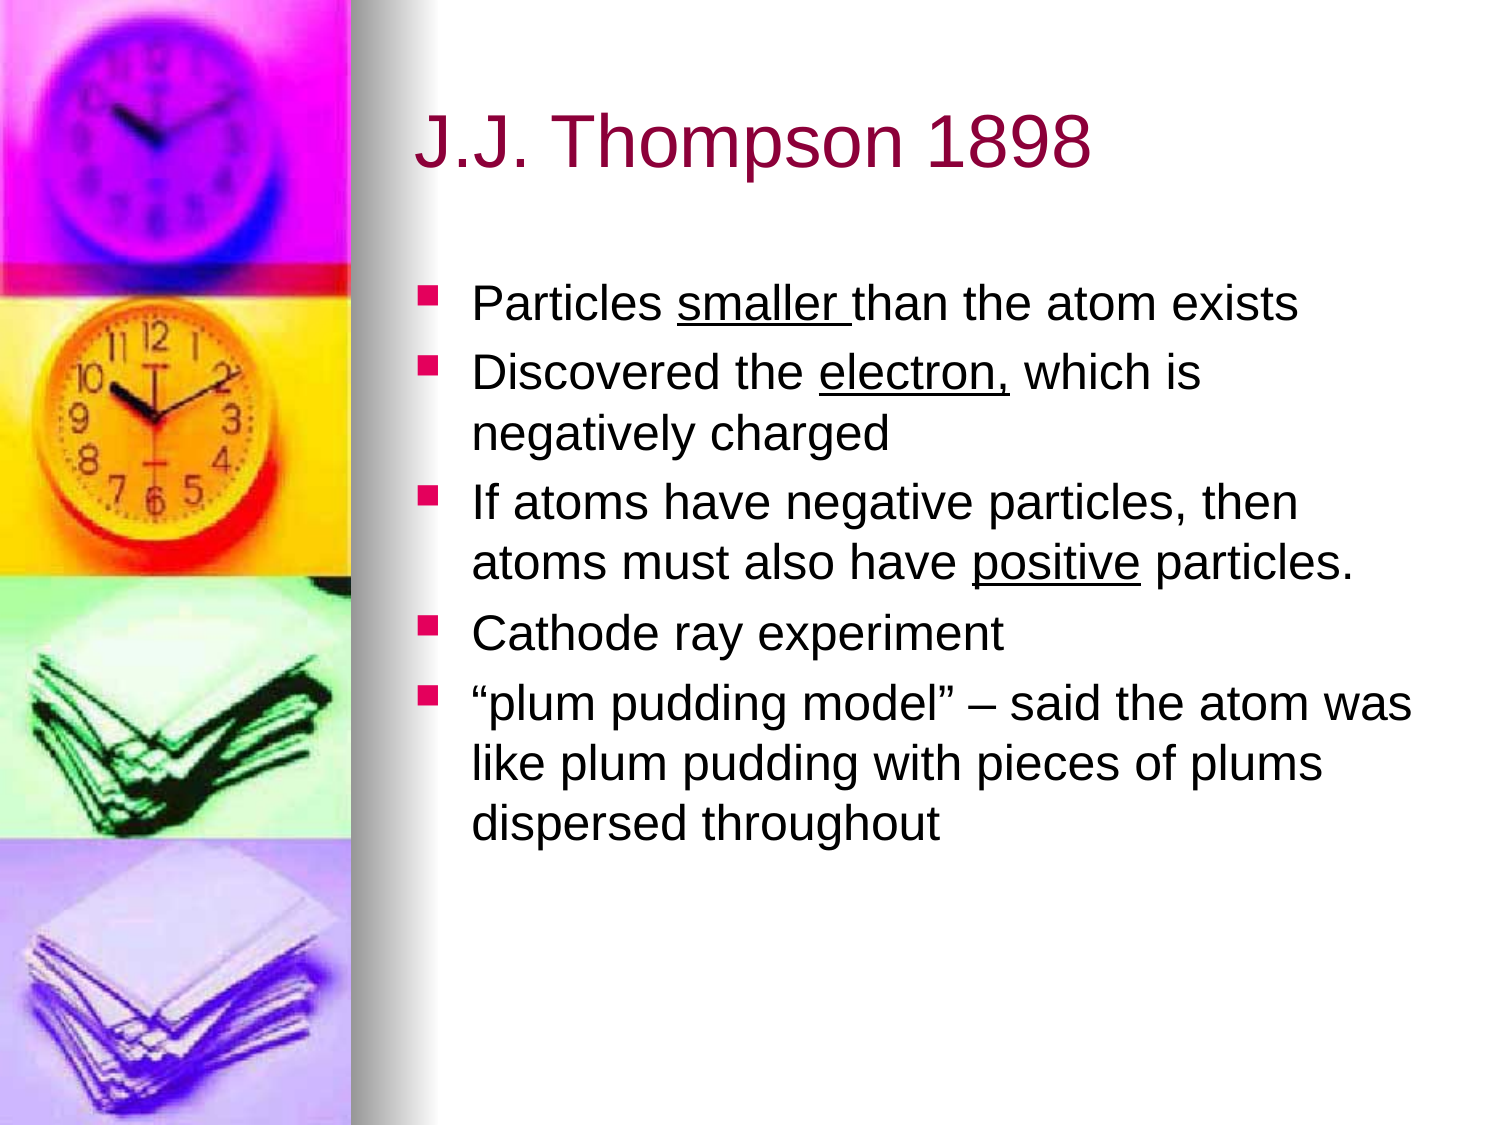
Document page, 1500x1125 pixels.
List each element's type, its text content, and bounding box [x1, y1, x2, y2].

picture [0, 0, 351, 1125]
list Particles smaller than the atom exists Discovered the electron, which is negatively charged If atoms have negative particles, then atoms must also have positive particles. Cathode ray experiment “plum pudding model” – said the atom was like plum pudding with pieces of plums dispersed throughout [399, 262, 1451, 1001]
title J.J. Thompson 1898 [399, 37, 1451, 238]
